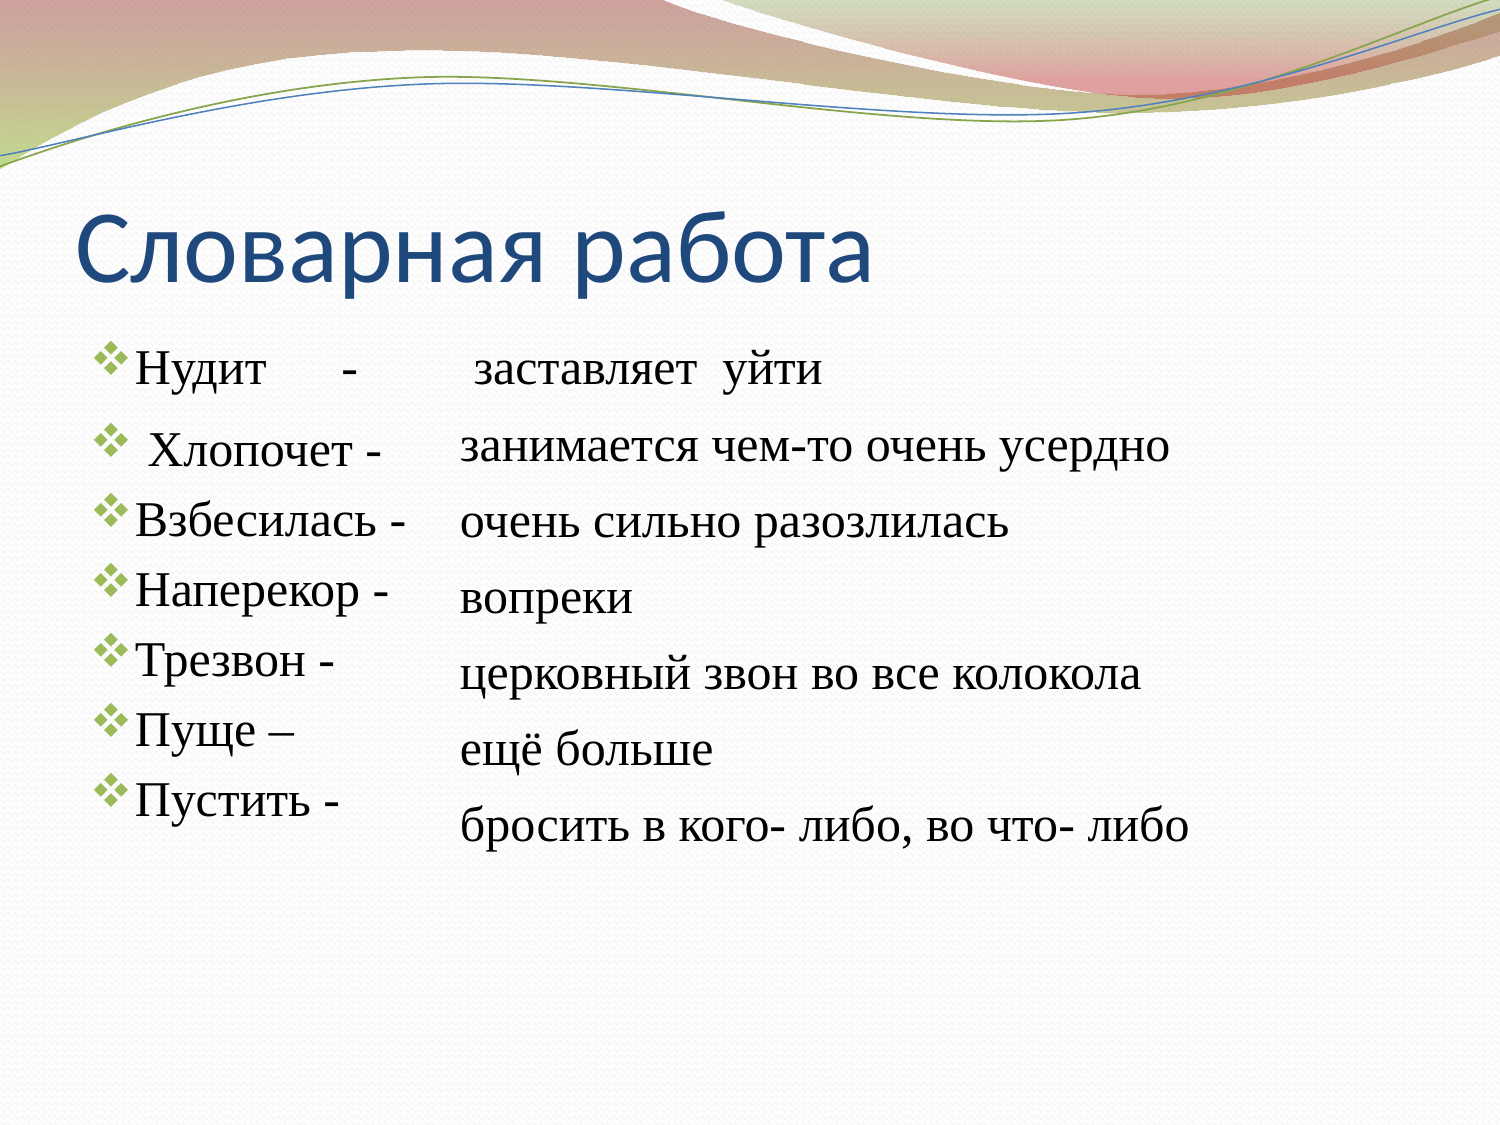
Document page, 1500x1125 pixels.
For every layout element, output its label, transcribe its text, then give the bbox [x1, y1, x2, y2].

title Словарная работа [75, 115, 1425, 303]
list Нудит - Хлопочет - Взбесилась - Наперекор - Трезвон - Пуще – Пустить - [75, 314, 738, 1043]
list заставляет уйти занимается чем-то очень усердно очень сильно разозлилась вопреки церковный звон во все колокола ещё больше бросить в кого- либо, во что- либо [445, 316, 1430, 1090]
